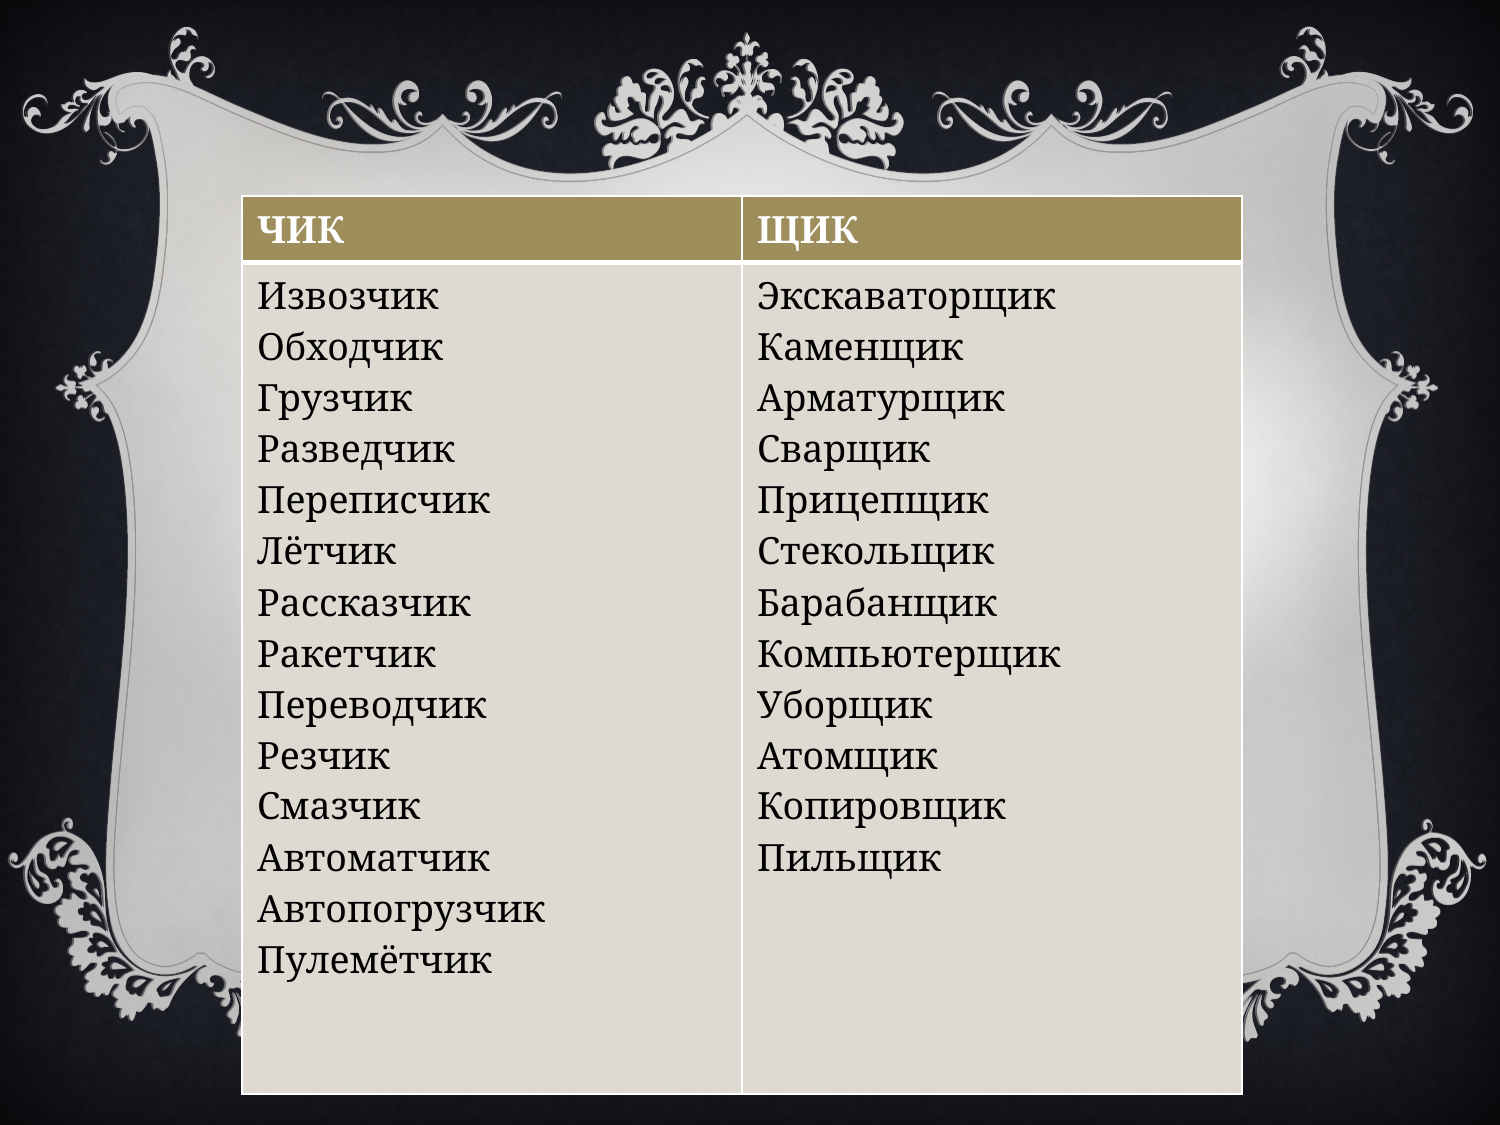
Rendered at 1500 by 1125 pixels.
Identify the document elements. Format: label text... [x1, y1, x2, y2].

picture [0, 0, 1500, 1125]
table_cell Экскаваторщик Каменщик Арматурщик Сварщик Прицепщик Стекольщик Барабанщик Компьютерщик Уборщик Атомщик Копировщик Пильщик [743, 265, 1241, 1093]
table_header ЩИК [743, 197, 1241, 260]
table_cell Извозчик Обходчик Грузчик Разведчик Переписчик Лётчик Рассказчик Ракетчик Переводчик Резчик Смазчик Автоматчик Автопогрузчик Пулемётчик [243, 265, 741, 1093]
table_header ЧИК [243, 197, 741, 260]
